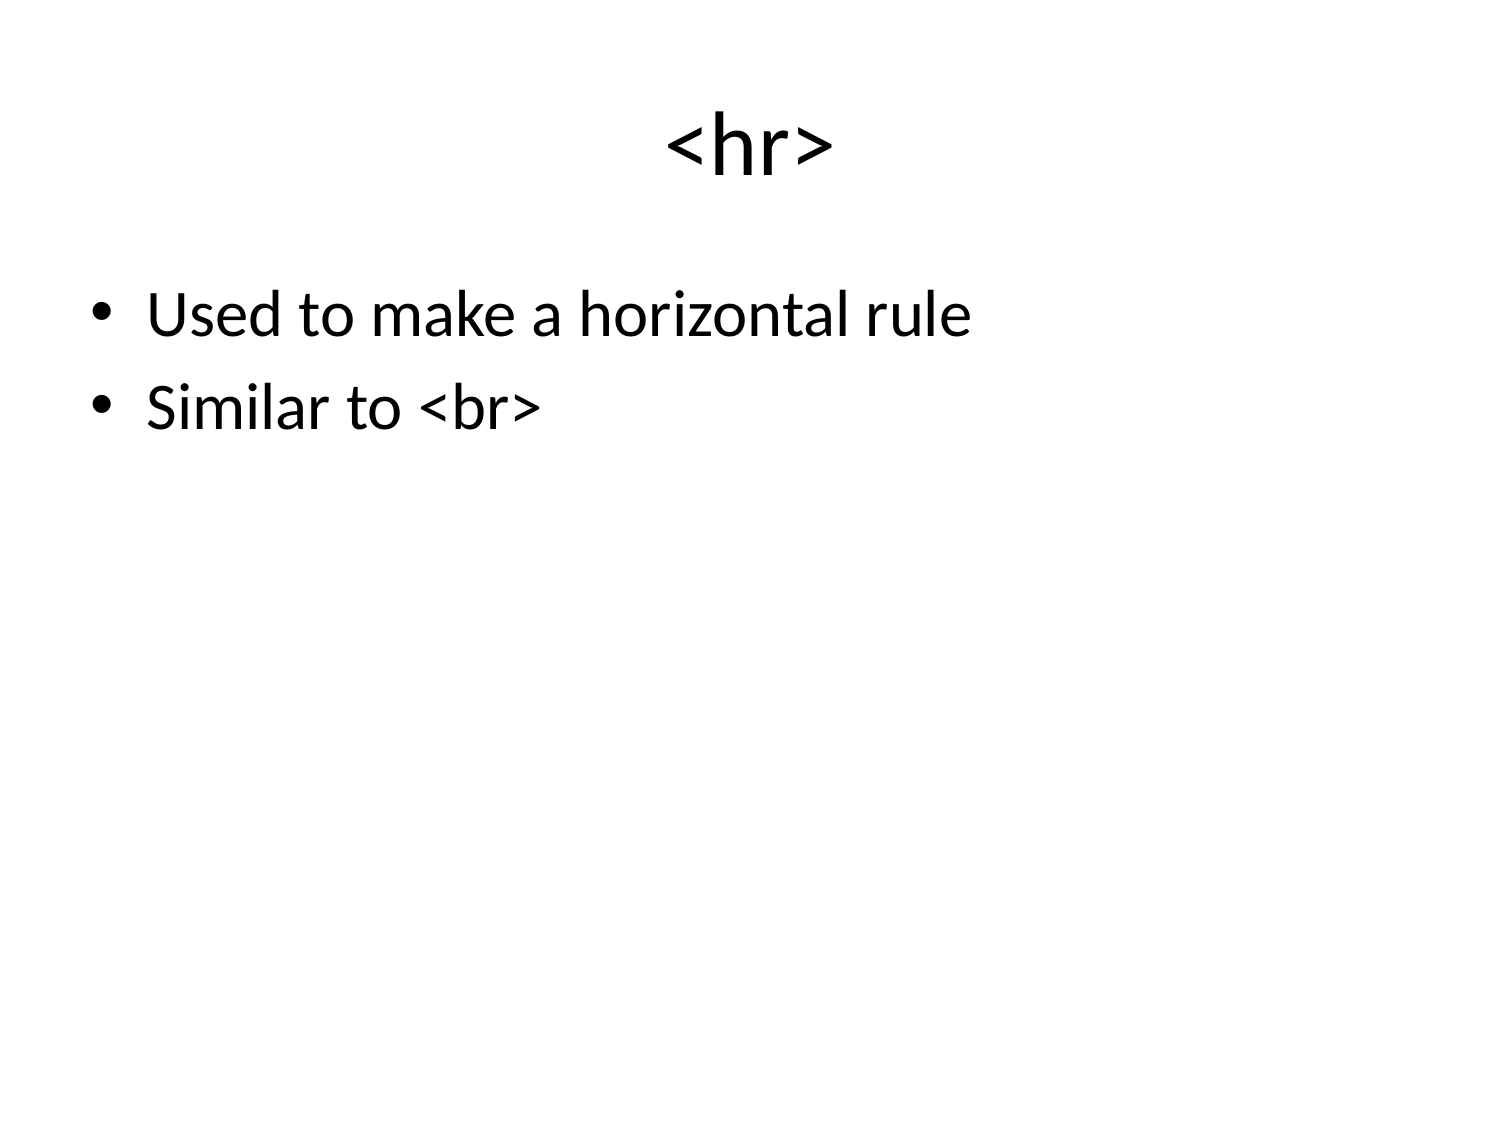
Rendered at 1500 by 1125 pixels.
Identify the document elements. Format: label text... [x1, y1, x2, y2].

list Used to make a horizontal rule Similar to <br> [75, 262, 1425, 1005]
title <hr> [75, 45, 1425, 233]
